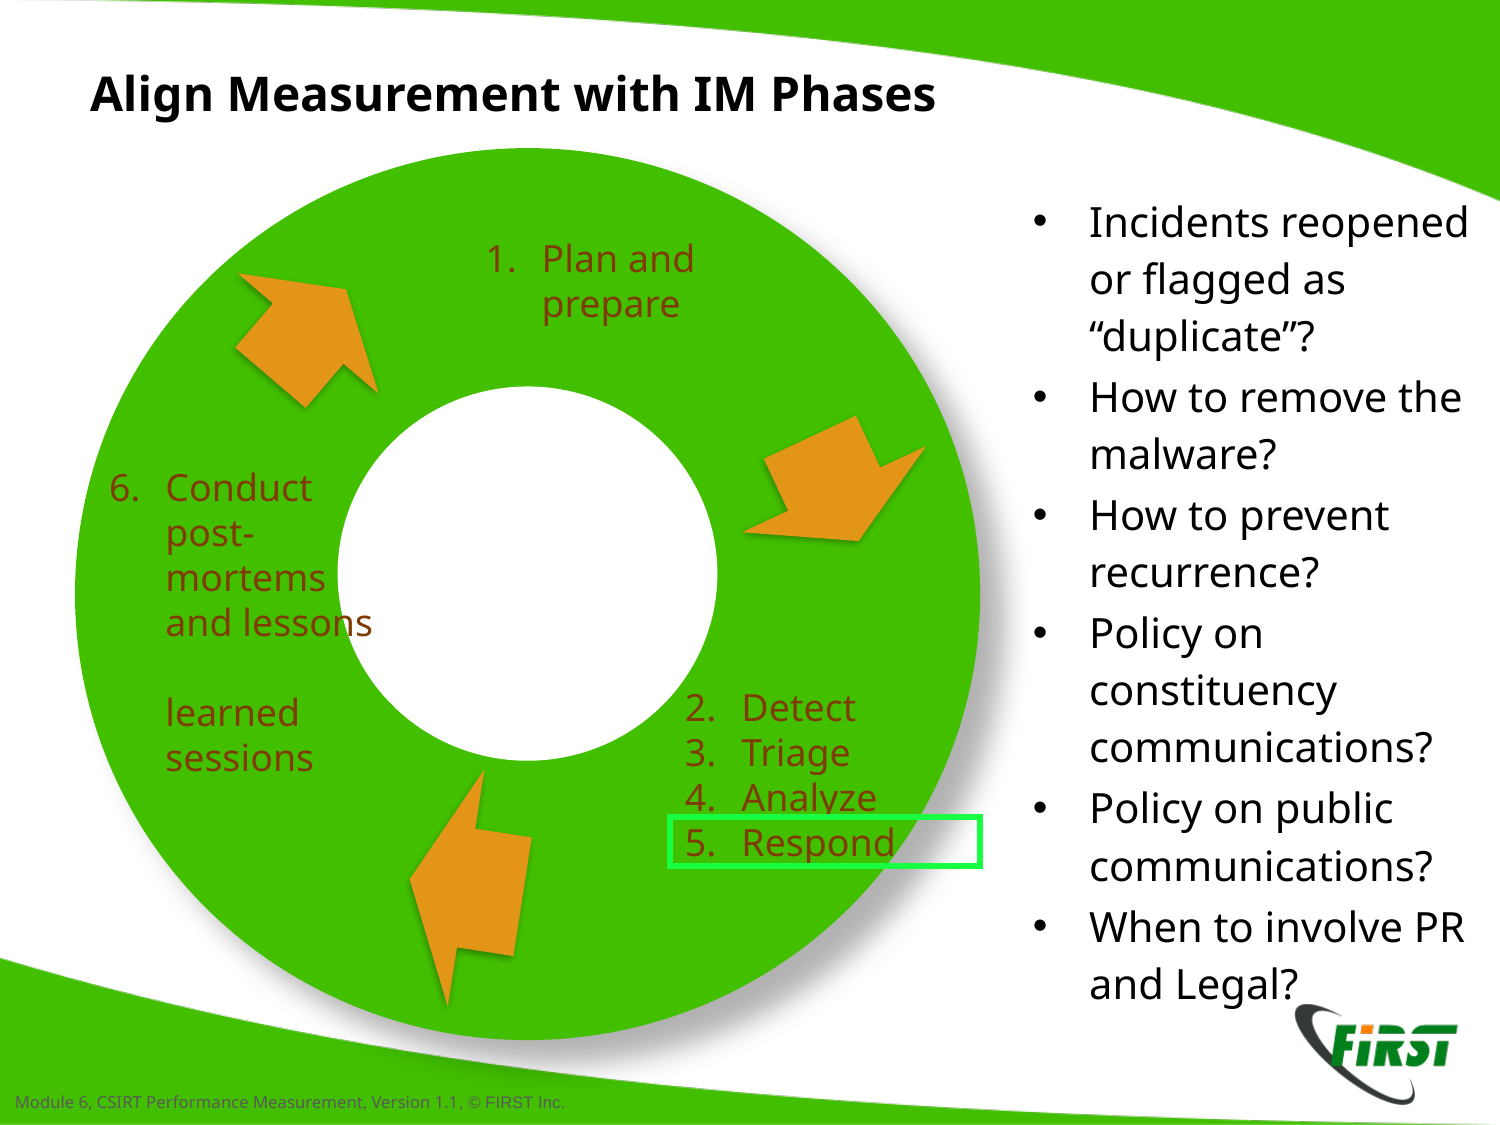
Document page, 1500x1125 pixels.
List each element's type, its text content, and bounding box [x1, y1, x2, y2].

text_box Incidents reopened or flagged as “duplicate”? How to remove the malware? How to prevent recurrence? Policy on constituency communications? Policy on public communications? When to involve PR and Legal? [961, 181, 1487, 1053]
picture [0, 0, 1500, 1125]
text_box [74, 148, 981, 1041]
title Align Measurement with IM Phases [75, 62, 1425, 130]
